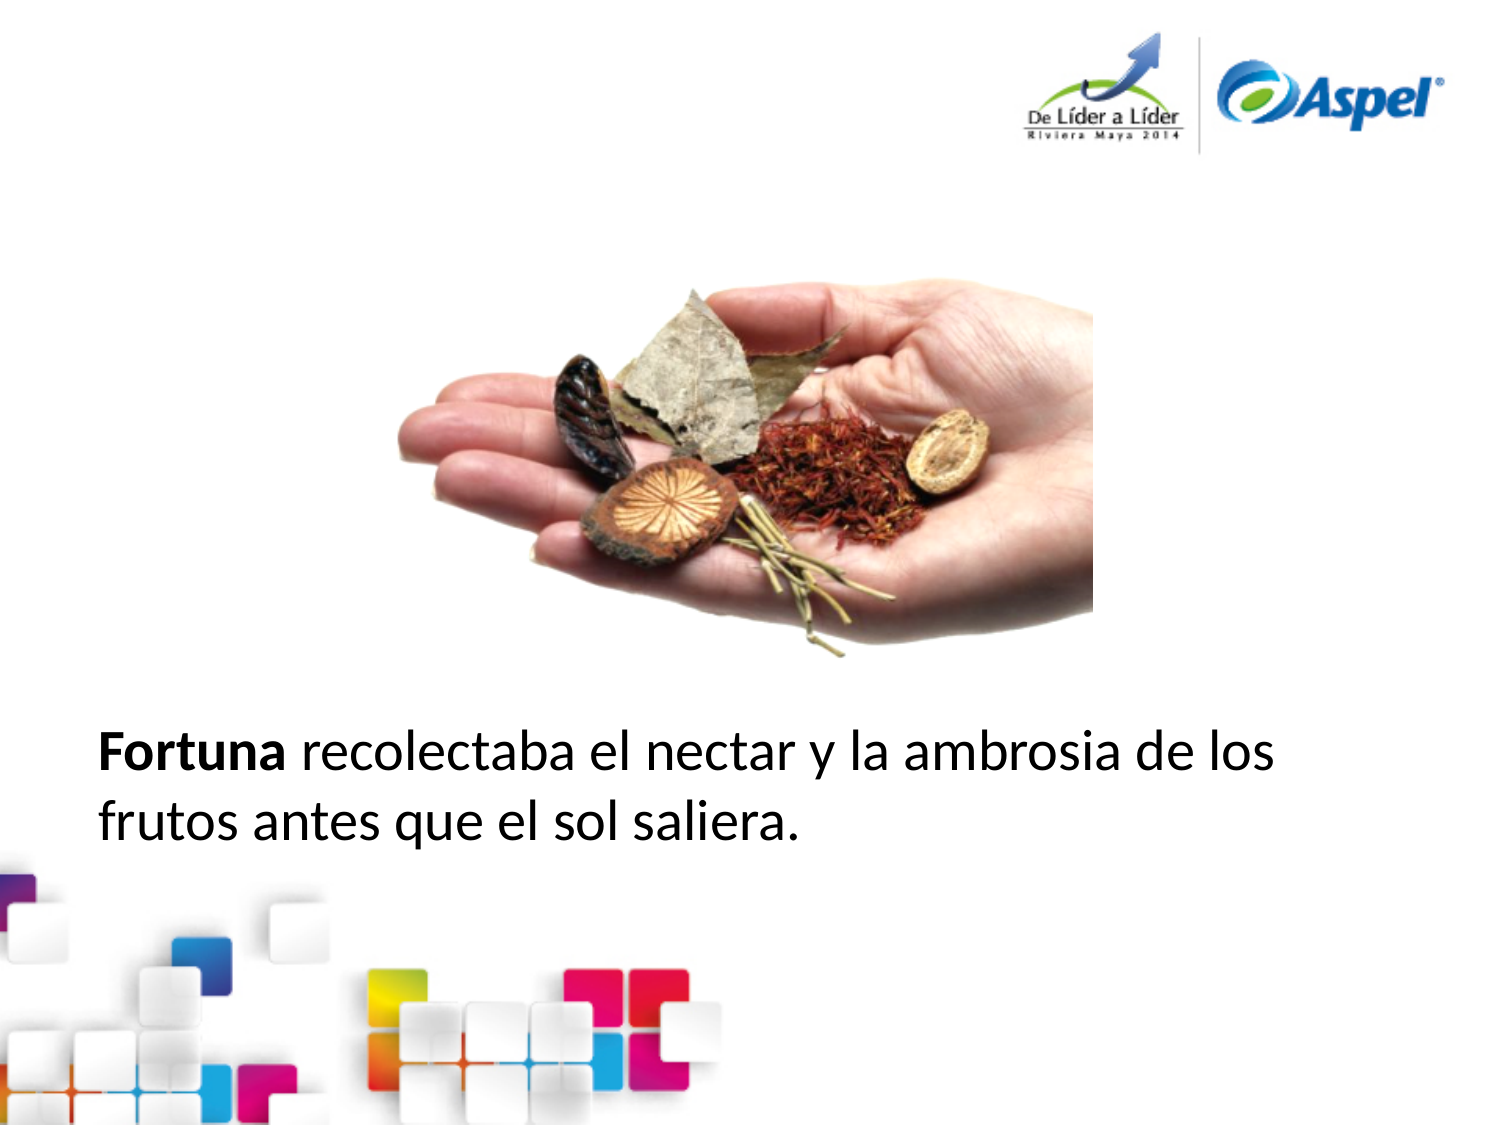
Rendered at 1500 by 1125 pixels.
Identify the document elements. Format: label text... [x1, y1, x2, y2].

text_box Fortuna recolectaba el nectar y la ambrosia de los frutos antes que el sol saliera. [83, 704, 1383, 860]
picture [0, 0, 1500, 1125]
